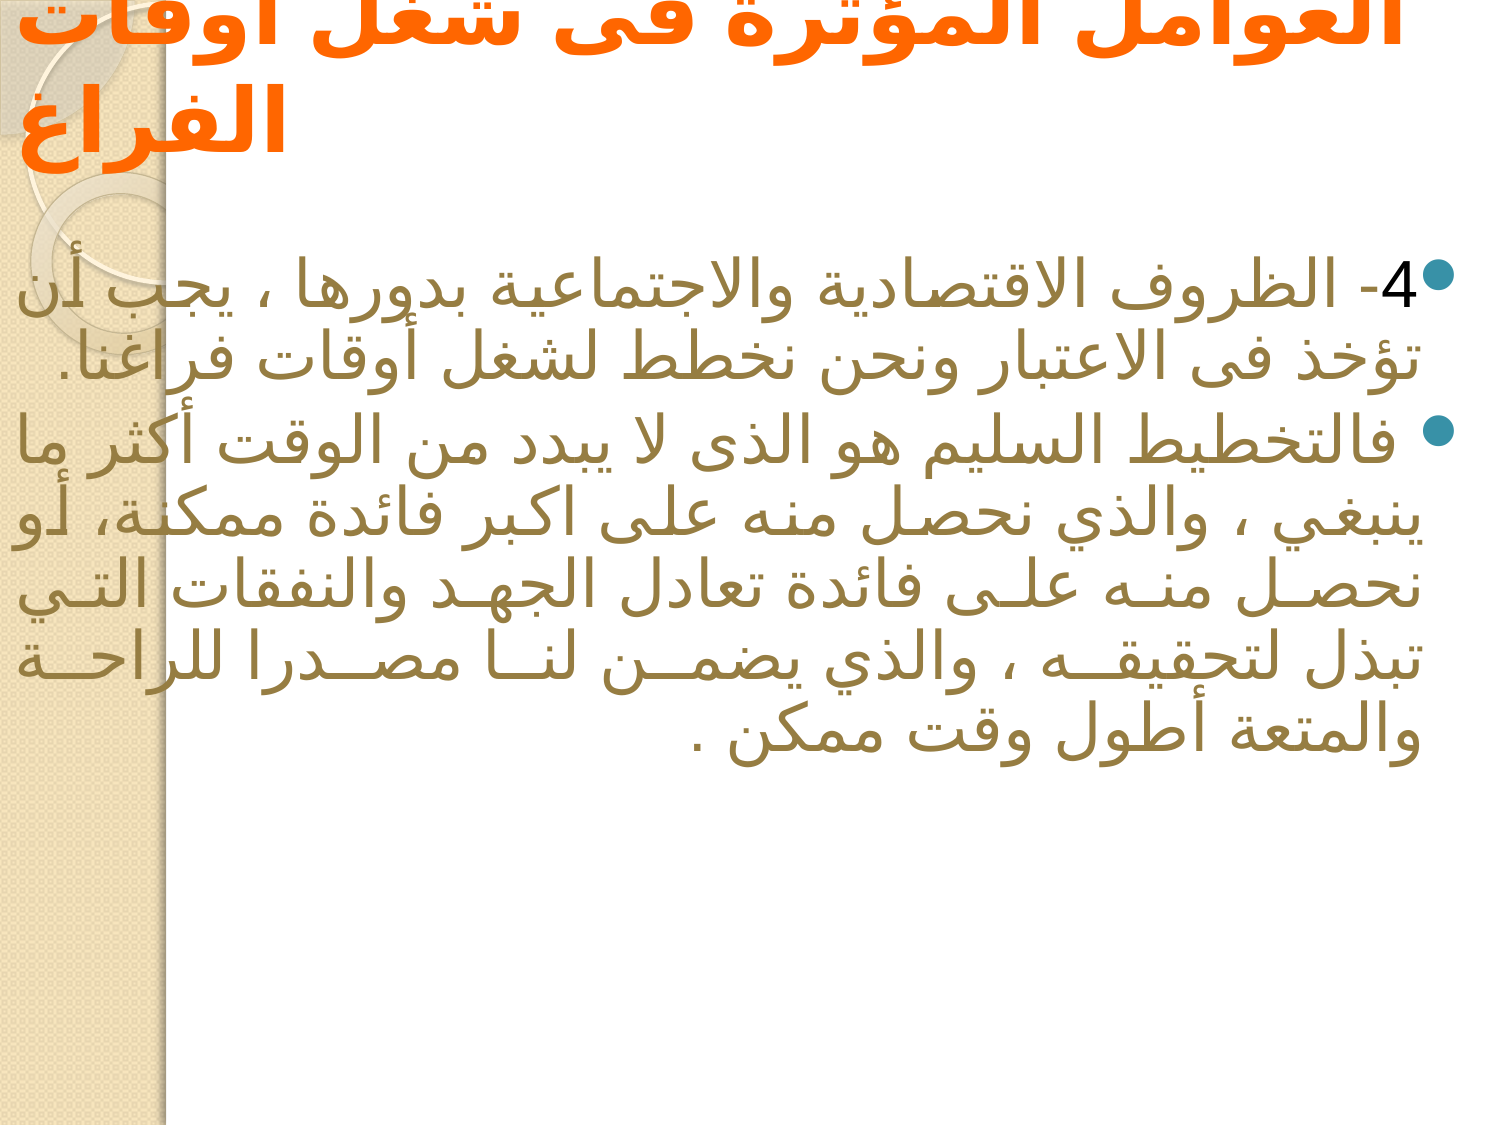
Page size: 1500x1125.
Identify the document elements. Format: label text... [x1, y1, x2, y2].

title العوامل المؤثرة فى شغل أوقات الفراغ [0, 0, 1500, 125]
list 4- الظروف الاقتصادية والاجتماعية بدورها ، يجب أن تؤخذ فى الاعتبار ونحن نخطط لشغل أوقات فراغنا. فالتخطيط السليم هو الذى لا يبدد من الوقت أكثر ما ينبغي ، والذي نحصل منه على اكبر فائدة ممكنة، أو نحصل منه على فائدة تعادل الجهد والنفقات التي تبذل لتحقيقه ، والذي يضمن لنا مصدرا للراحة والمتعة أطول وقت ممكن . [0, 149, 1500, 1125]
